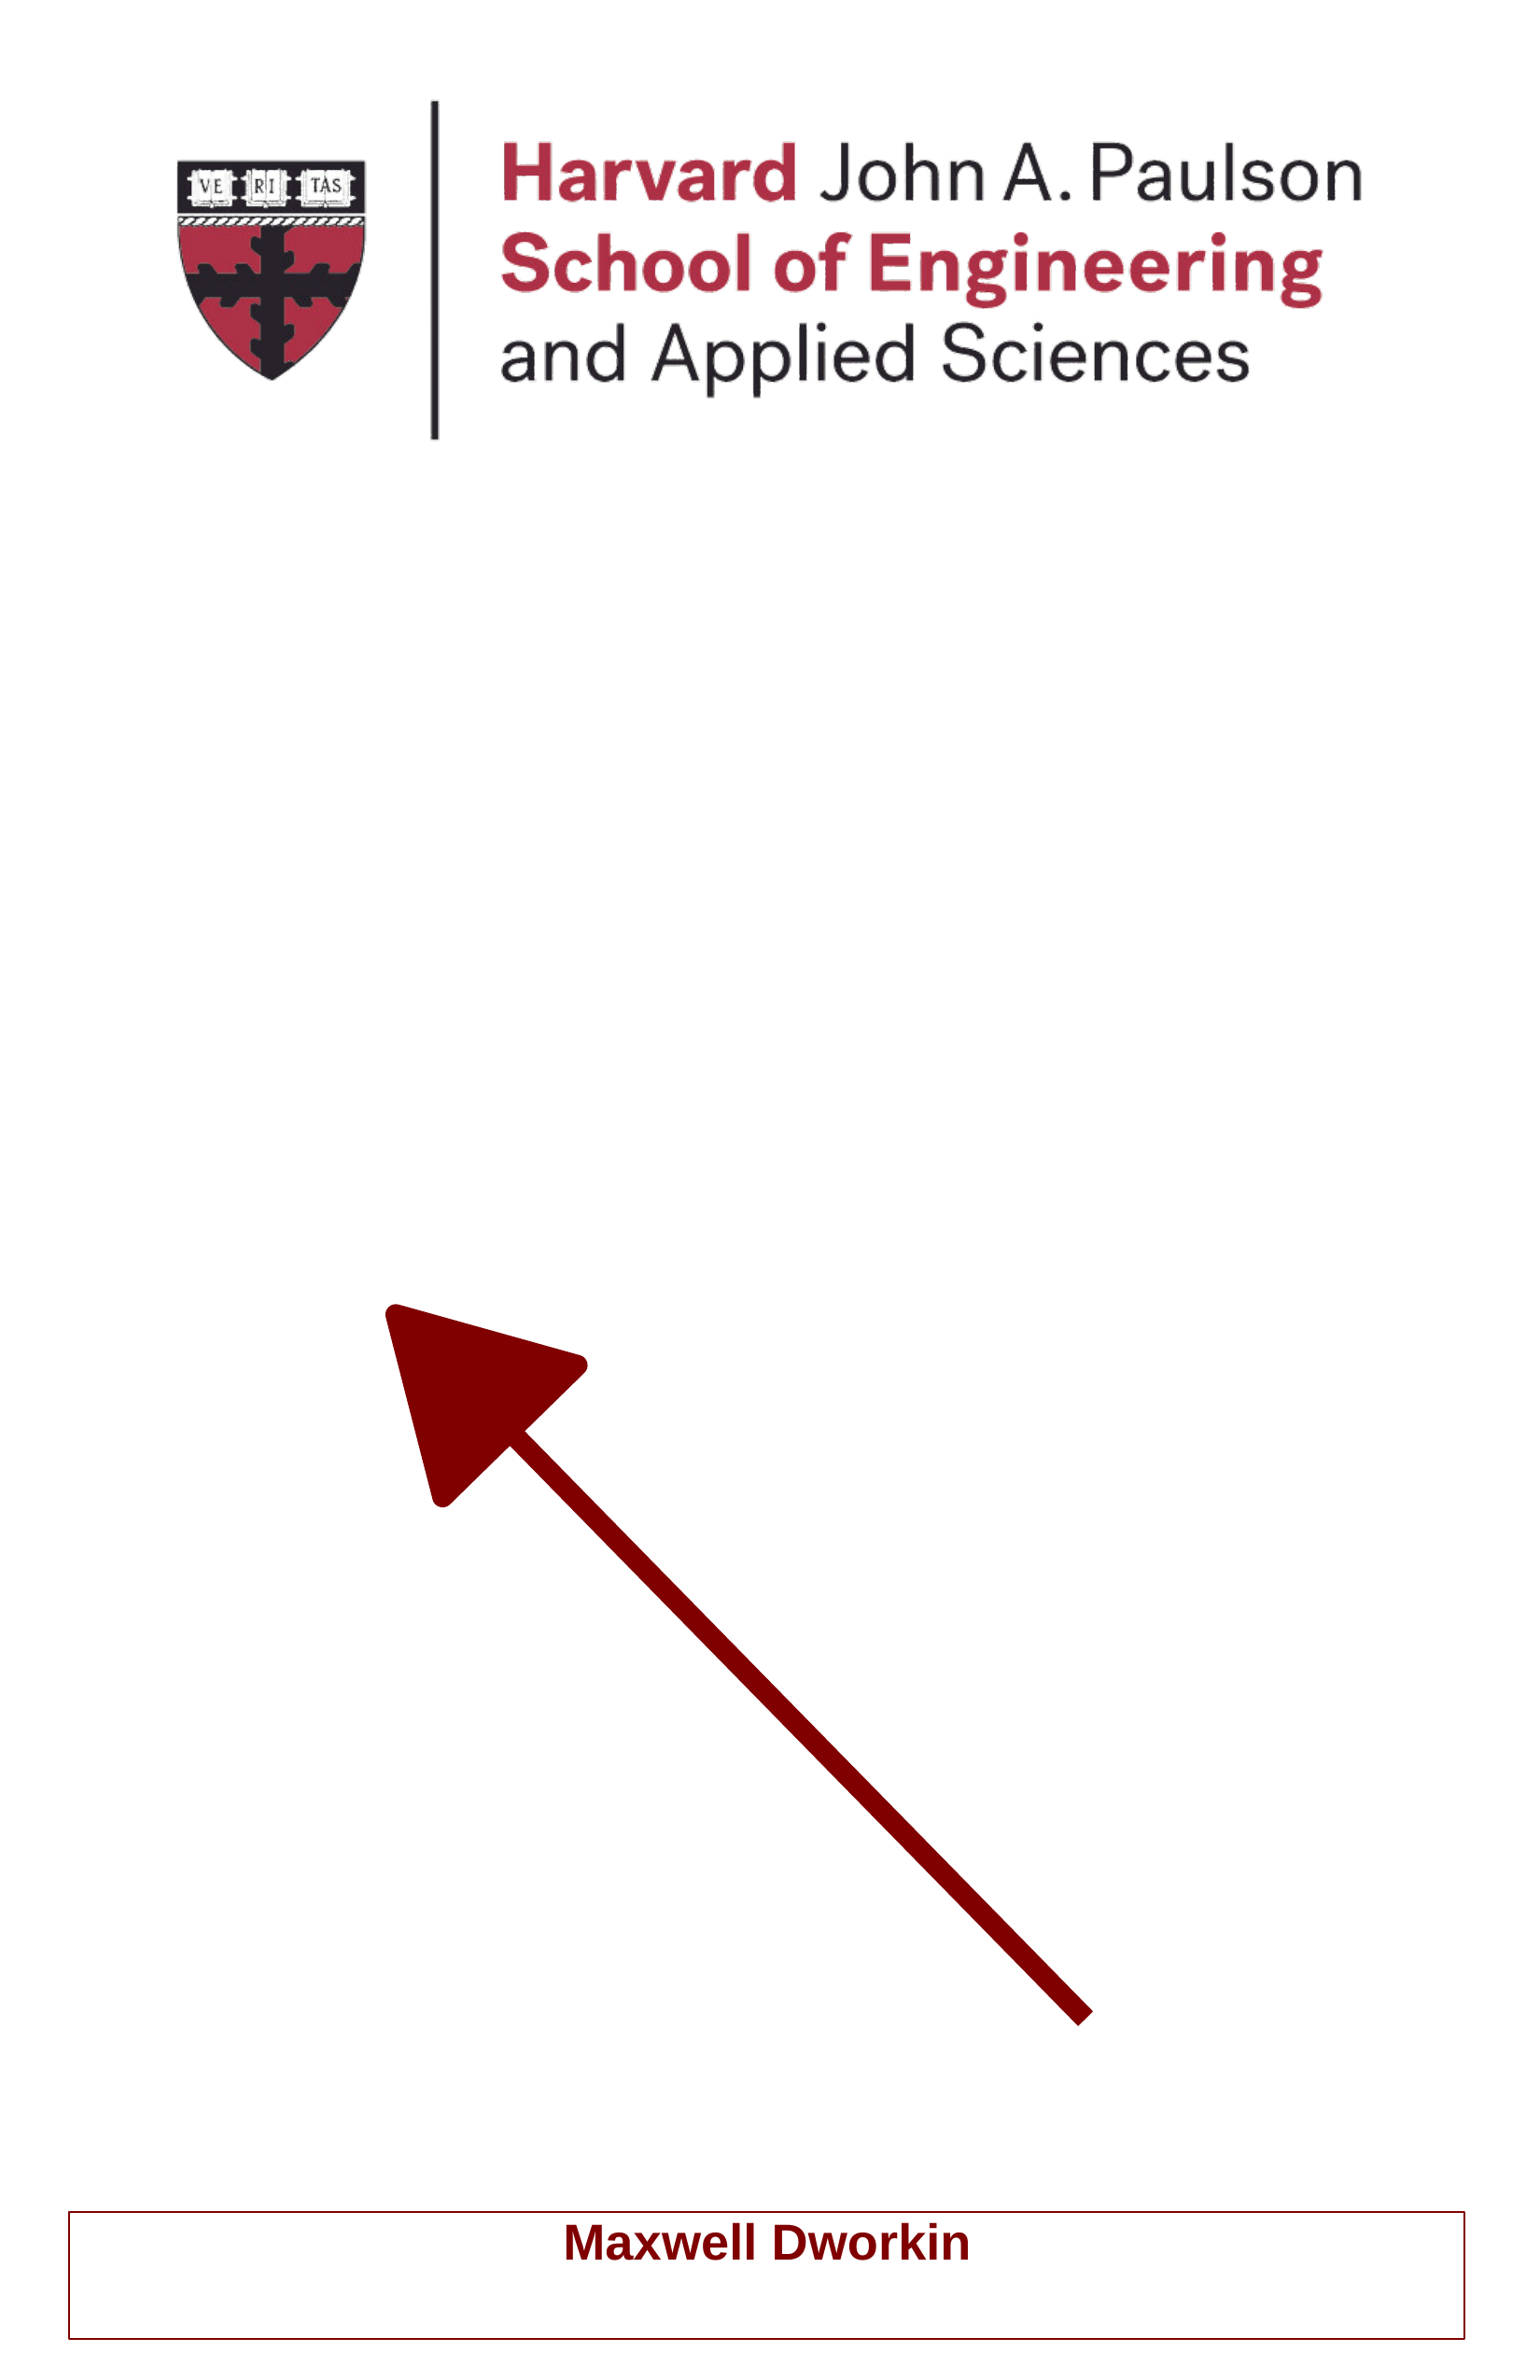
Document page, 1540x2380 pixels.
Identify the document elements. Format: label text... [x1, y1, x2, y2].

text_box [396, 1314, 578, 1497]
footer Maxwell Dworkin [561, 2212, 973, 2380]
text_box [65, 52, 1466, 497]
